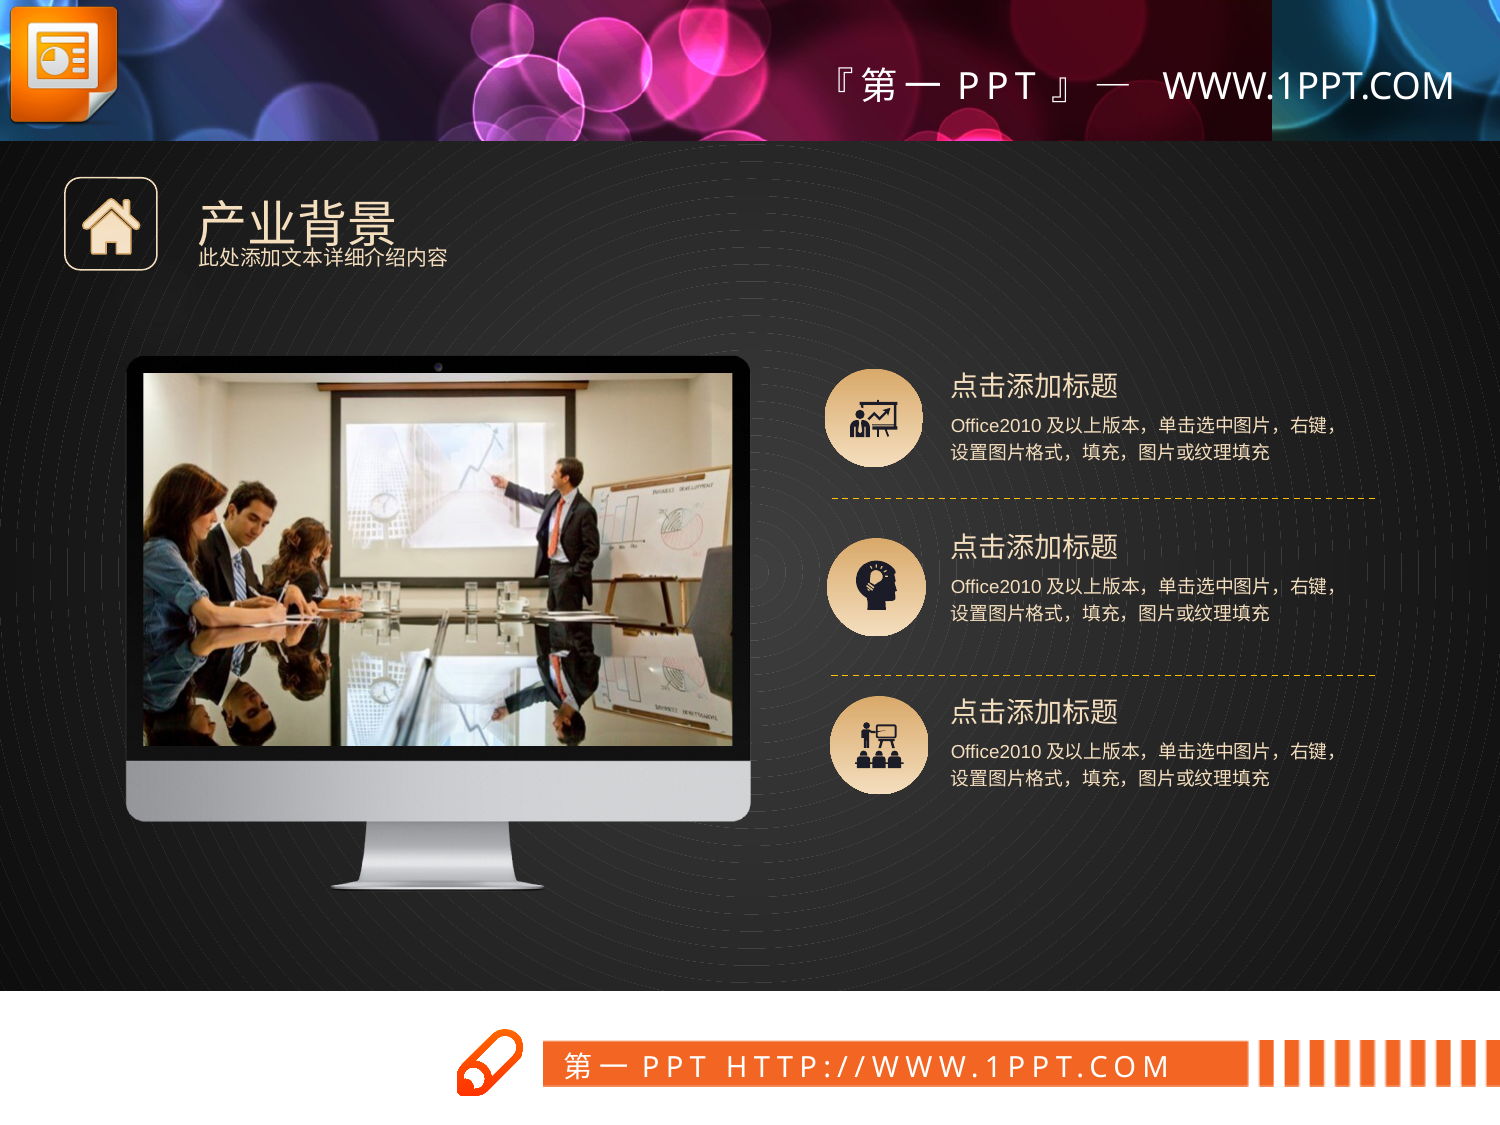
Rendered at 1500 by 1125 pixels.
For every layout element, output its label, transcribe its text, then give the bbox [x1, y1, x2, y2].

picture [108, 343, 766, 906]
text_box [824, 361, 1371, 472]
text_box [829, 686, 1371, 798]
picture [543, 1040, 1500, 1087]
text_box 此处添加文本详细介绍内容 [184, 232, 468, 275]
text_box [826, 522, 1371, 637]
text_box 产业背景 [183, 172, 416, 260]
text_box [64, 177, 158, 271]
picture [0, 0, 1500, 141]
